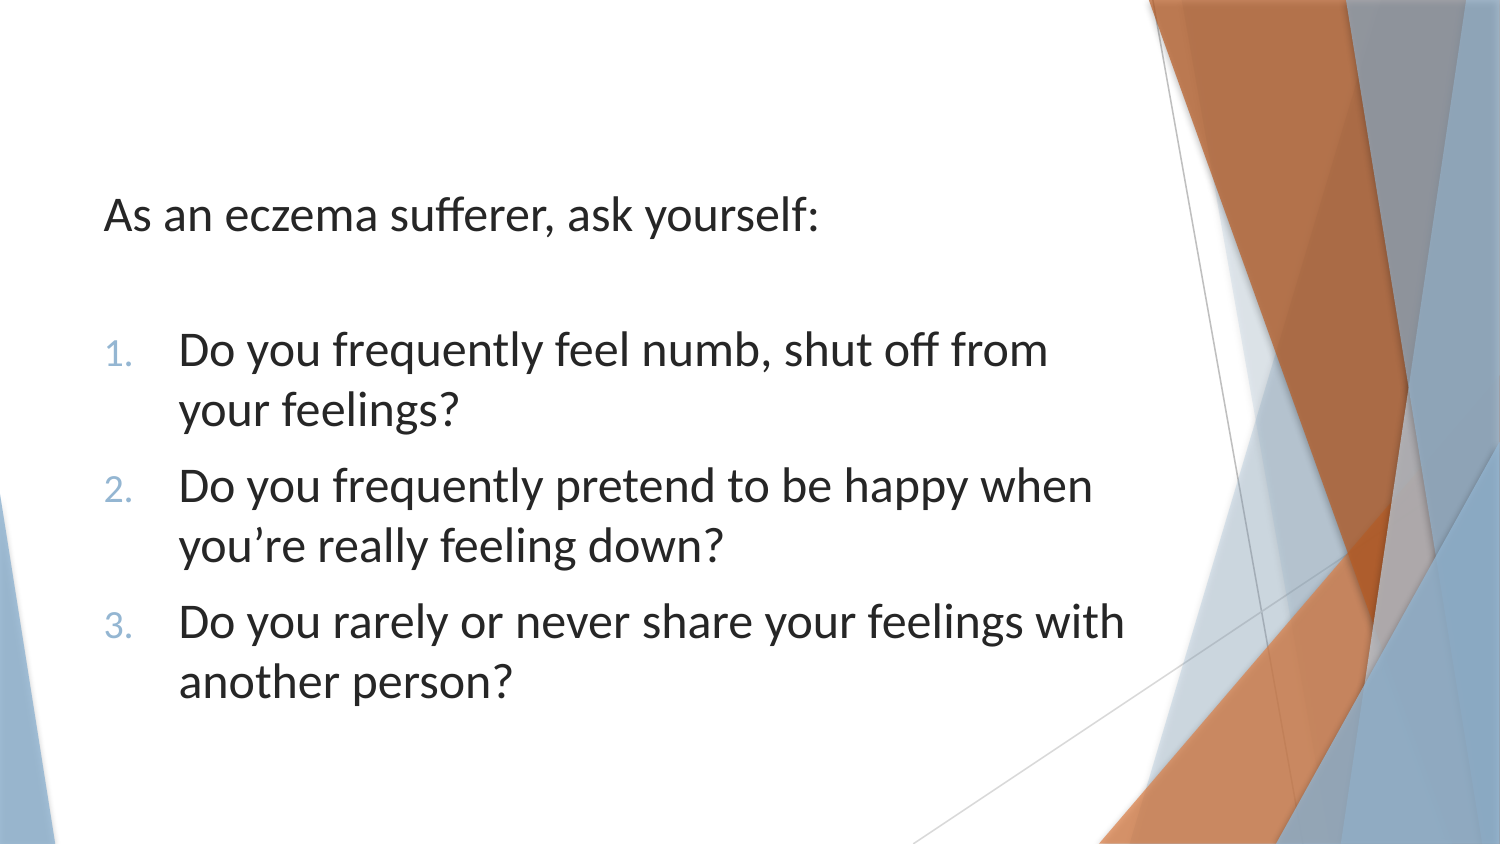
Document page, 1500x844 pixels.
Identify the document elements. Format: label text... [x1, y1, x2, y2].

list As an eczema sufferer, ask yourself: Do you frequently feel numb, shut off from your feelings? Do you frequently pretend to be happy when you’re really feeling down? Do you rarely or never share your feelings with another person? [88, 173, 1147, 729]
